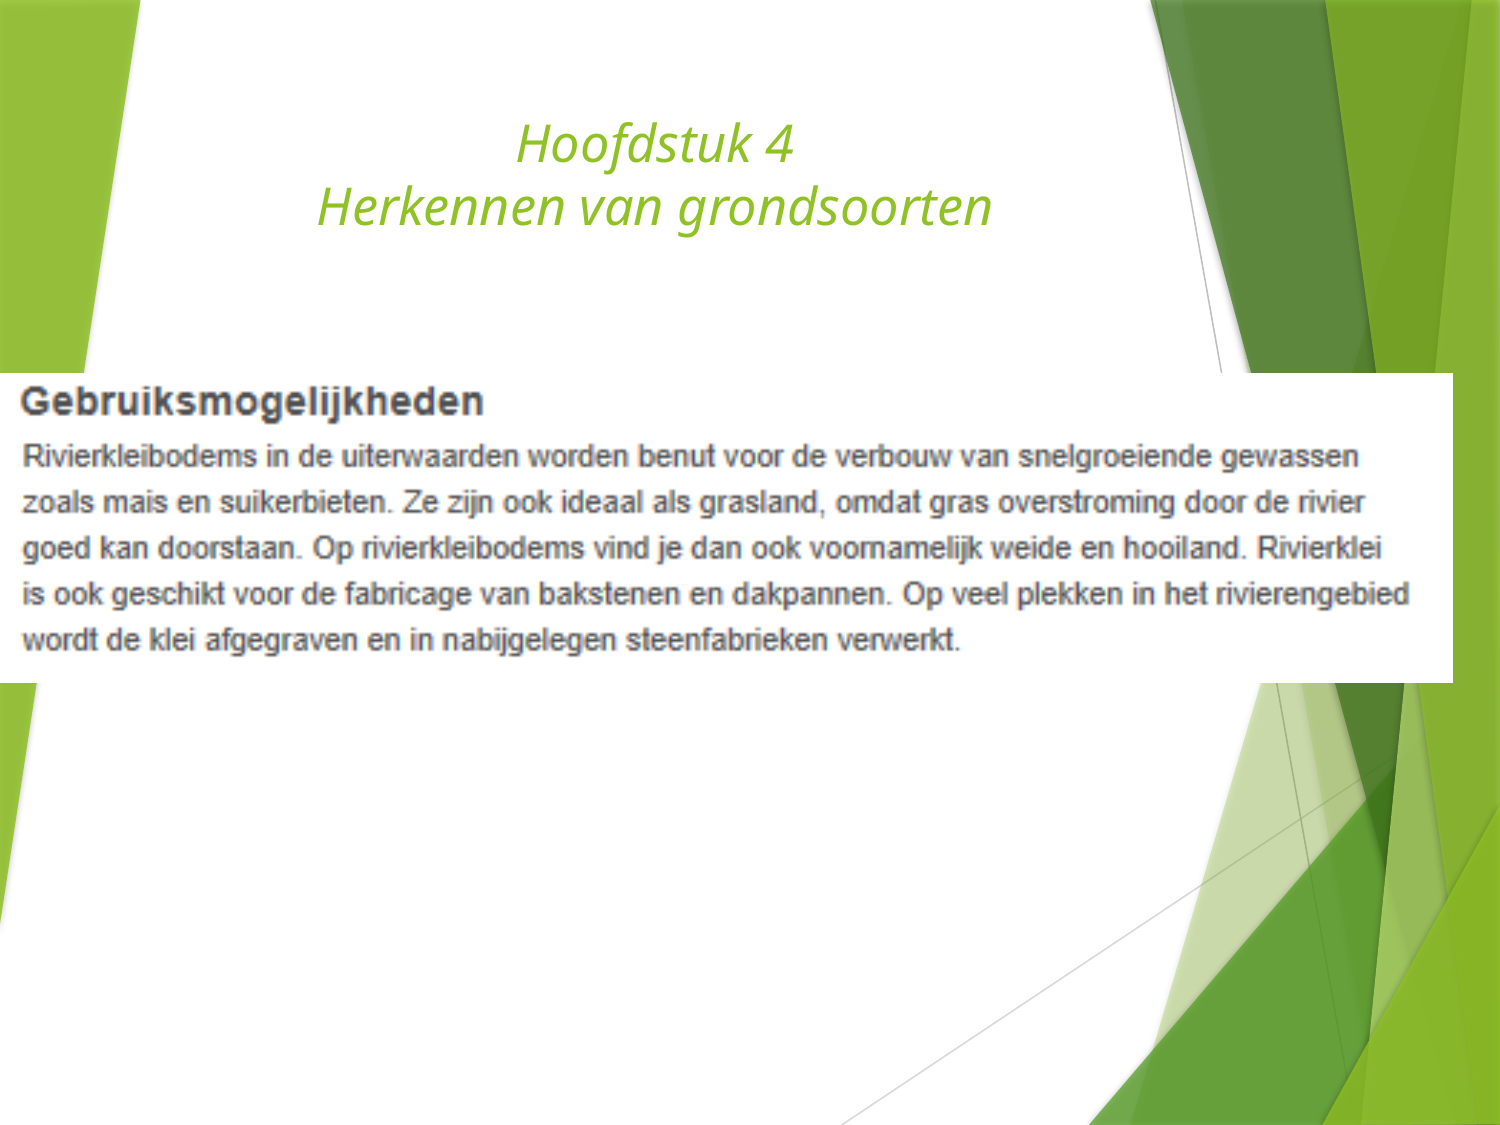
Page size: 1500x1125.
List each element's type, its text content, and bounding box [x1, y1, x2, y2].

title Hoofdstuk 4 Herkennen van grondsoorten [112, 101, 1199, 244]
picture [0, 372, 1453, 684]
